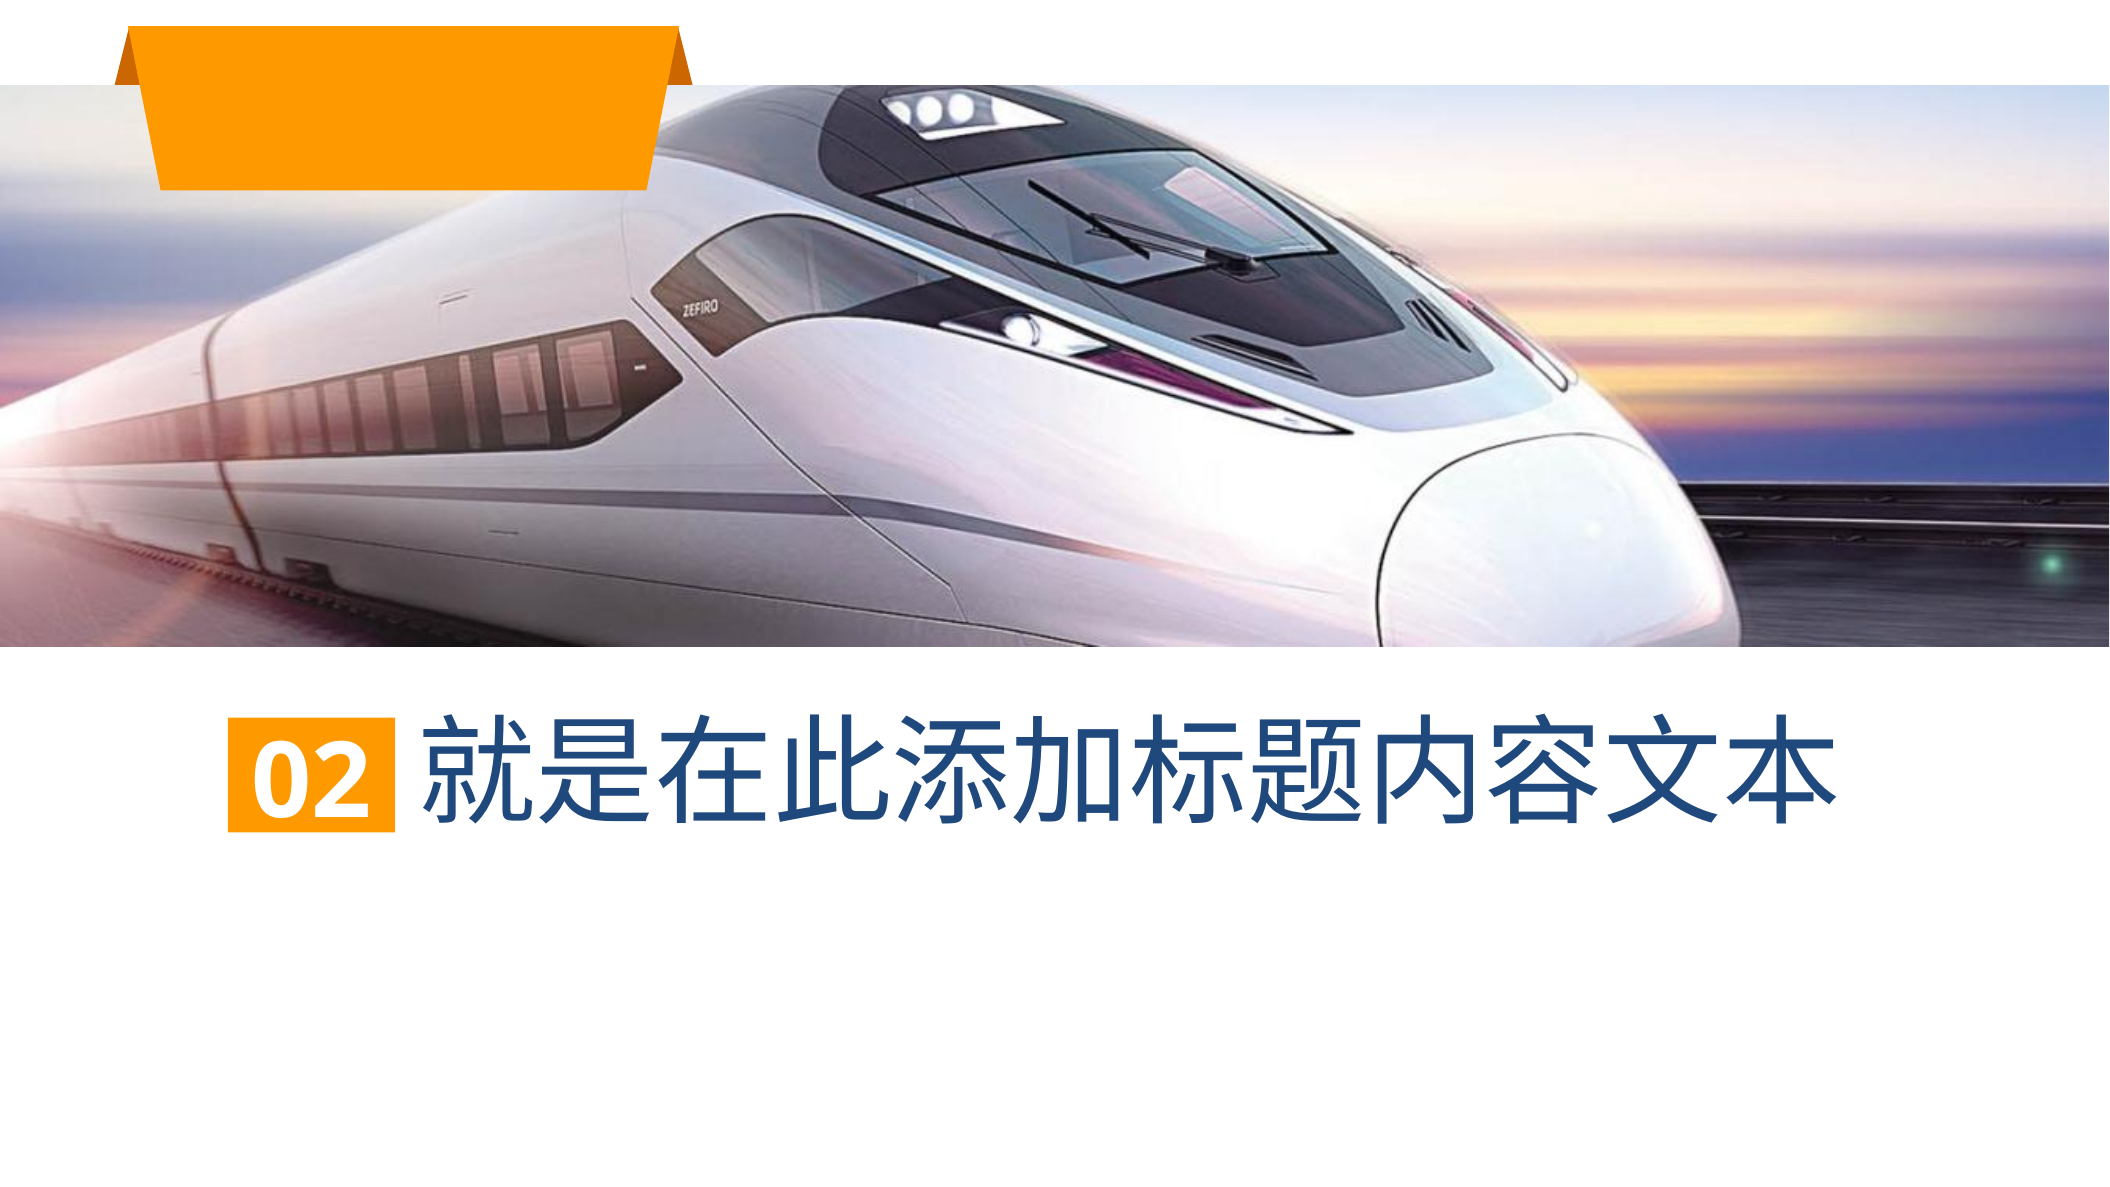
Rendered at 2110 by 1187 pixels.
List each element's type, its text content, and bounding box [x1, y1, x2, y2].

text_box 02 [227, 717, 396, 833]
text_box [0, 26, 2110, 647]
text_box 就是在此添加标题内容文本 [402, 688, 1857, 846]
